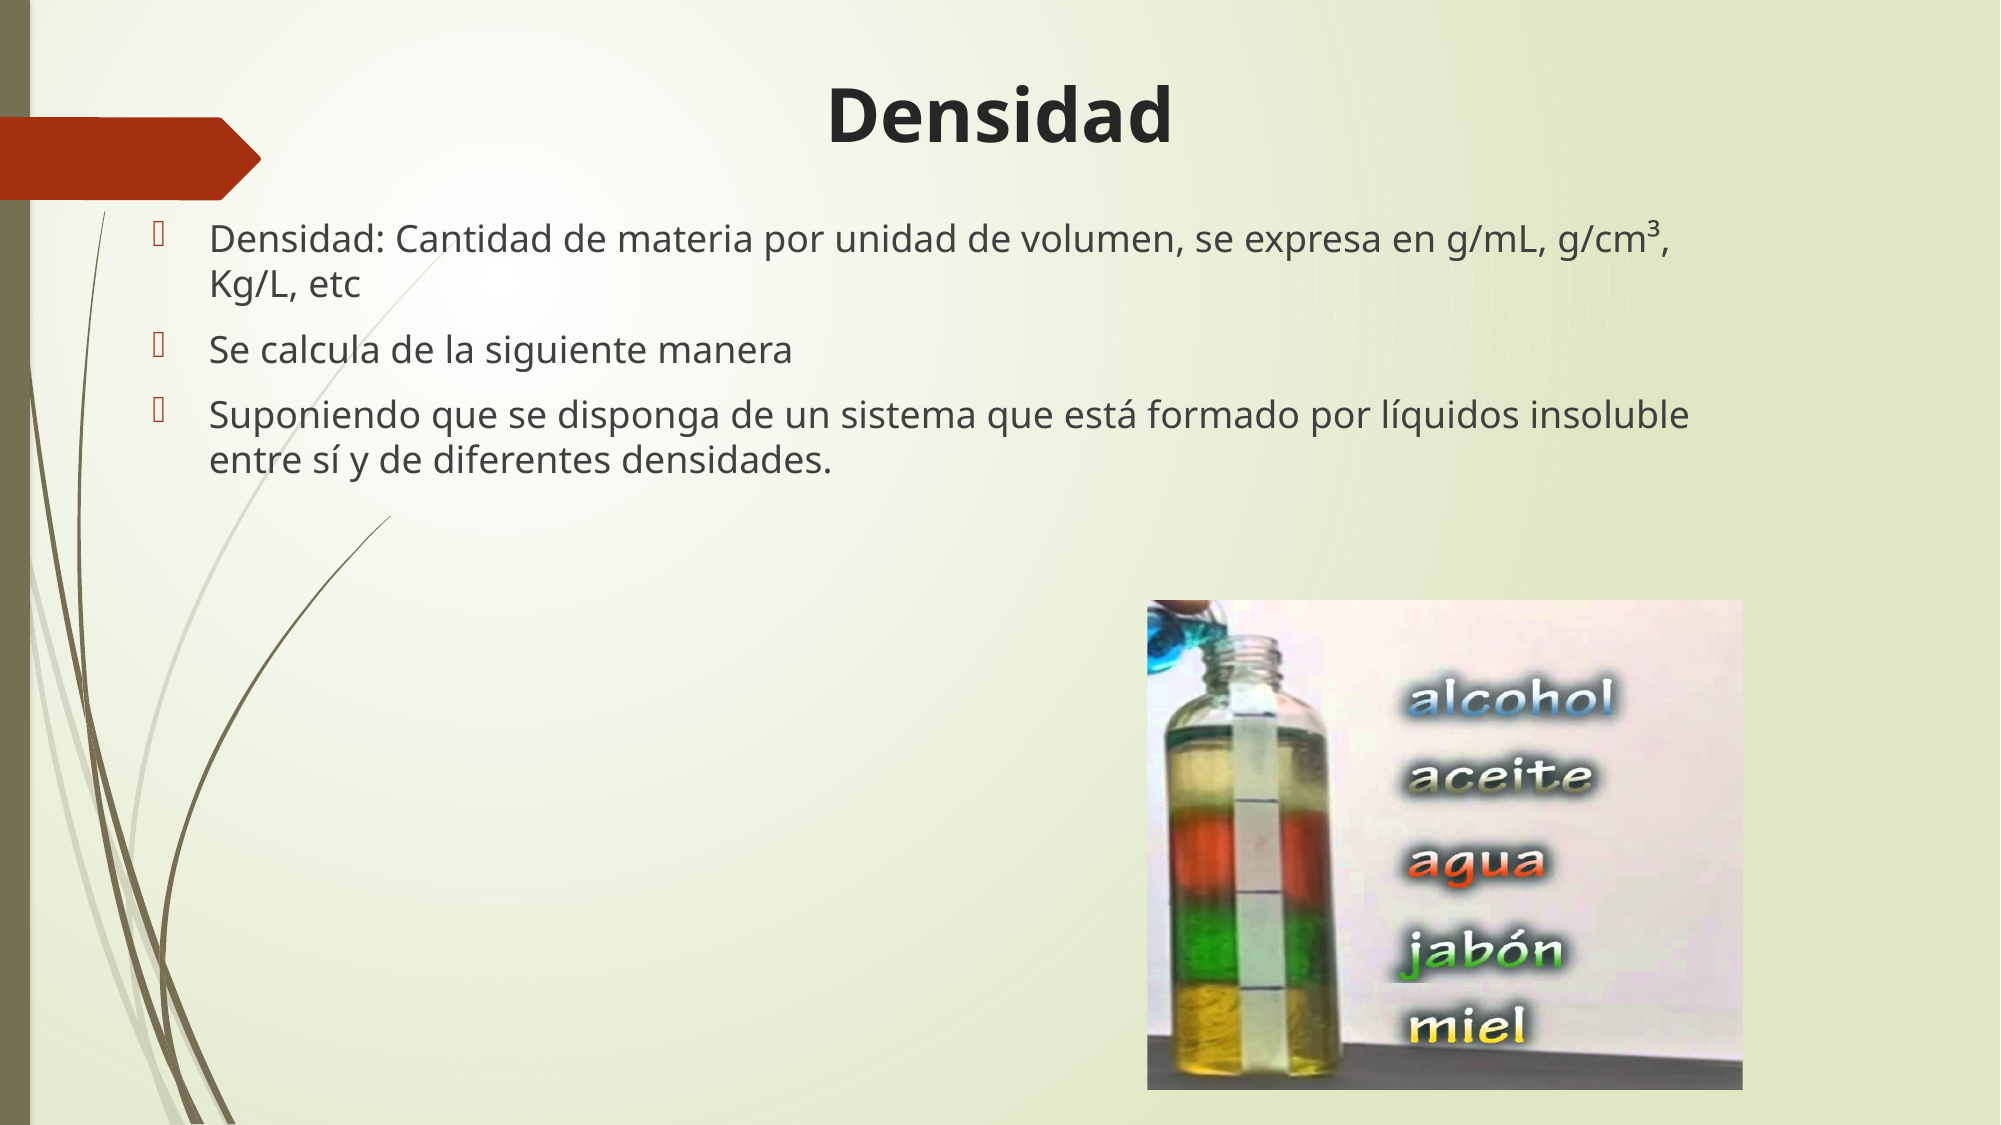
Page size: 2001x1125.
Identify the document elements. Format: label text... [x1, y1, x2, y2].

title Densidad [137, 59, 1863, 208]
picture [1146, 599, 1743, 1090]
